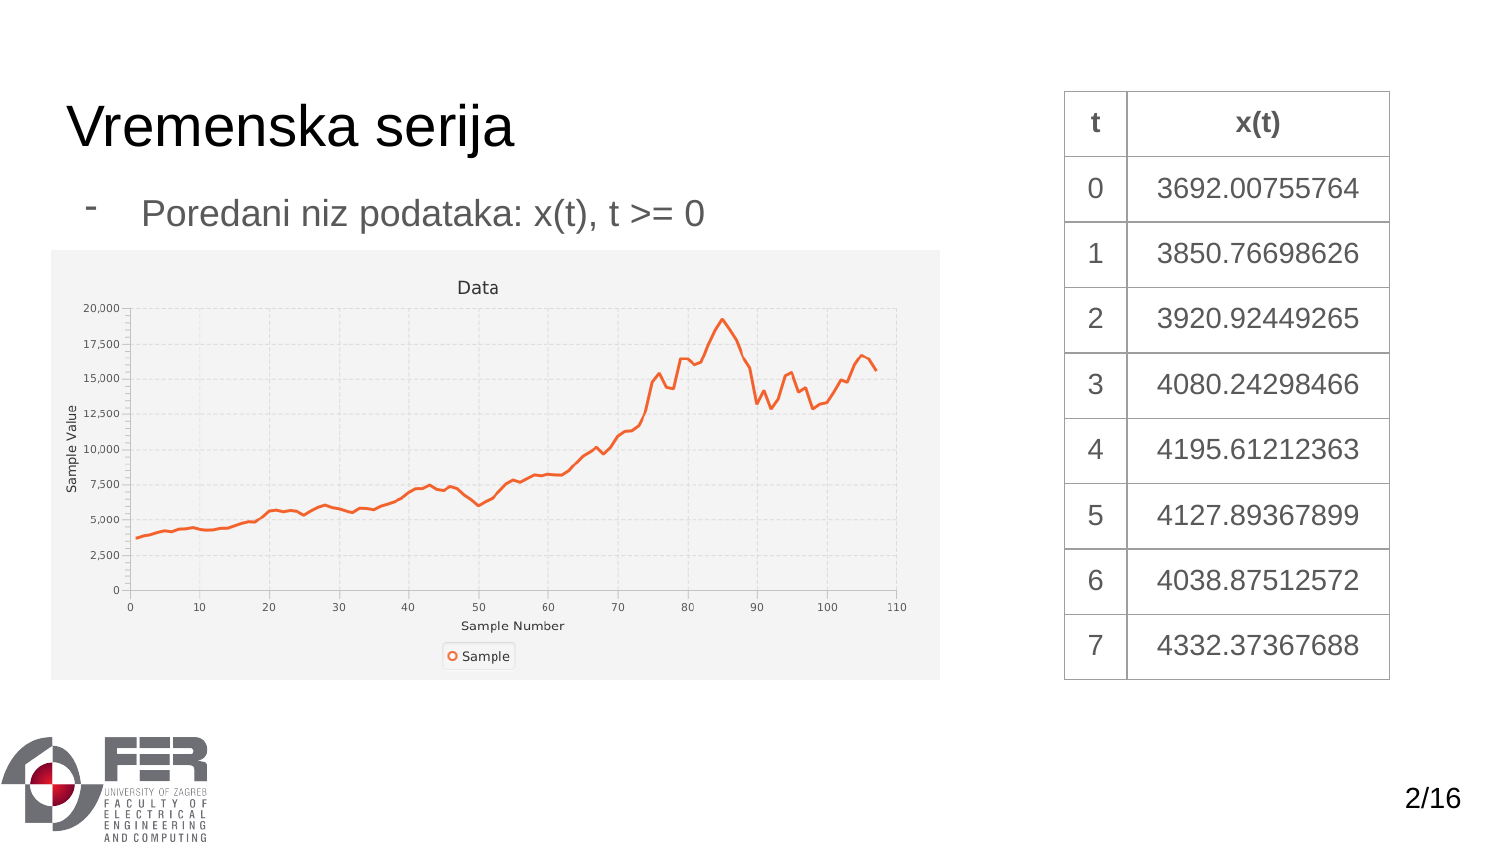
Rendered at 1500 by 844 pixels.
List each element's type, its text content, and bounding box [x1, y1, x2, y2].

picture [0, 736, 208, 844]
table_cell 2 [1065, 288, 1126, 352]
picture [50, 250, 941, 681]
table_header t [1065, 92, 1126, 156]
table_cell 4332.37367688 [1128, 615, 1389, 679]
table_cell 4 [1065, 419, 1126, 483]
table_cell 3 [1065, 354, 1126, 418]
table_cell 7 [1065, 615, 1126, 679]
slide_number ‹#›/16 [1389, 764, 1480, 830]
table_header x(t) [1128, 92, 1389, 156]
table_cell 4195.61212363 [1128, 419, 1389, 483]
table_cell 5 [1065, 484, 1126, 548]
table_cell 4080.24298466 [1128, 354, 1389, 418]
list Poredani niz podataka: x(t), t >= 0 [51, 166, 879, 249]
title Vremenska serija [51, 72, 1449, 167]
table_cell 3920.92449265 [1128, 288, 1389, 352]
table_cell 3692.00755764 [1128, 157, 1389, 221]
table_cell 4038.87512572 [1128, 550, 1389, 614]
table_cell 3850.76698626 [1128, 223, 1389, 287]
table_cell 0 [1065, 157, 1126, 221]
table_cell 1 [1065, 223, 1126, 287]
table_cell 6 [1065, 550, 1126, 614]
table_cell 4127.89367899 [1128, 484, 1389, 548]
